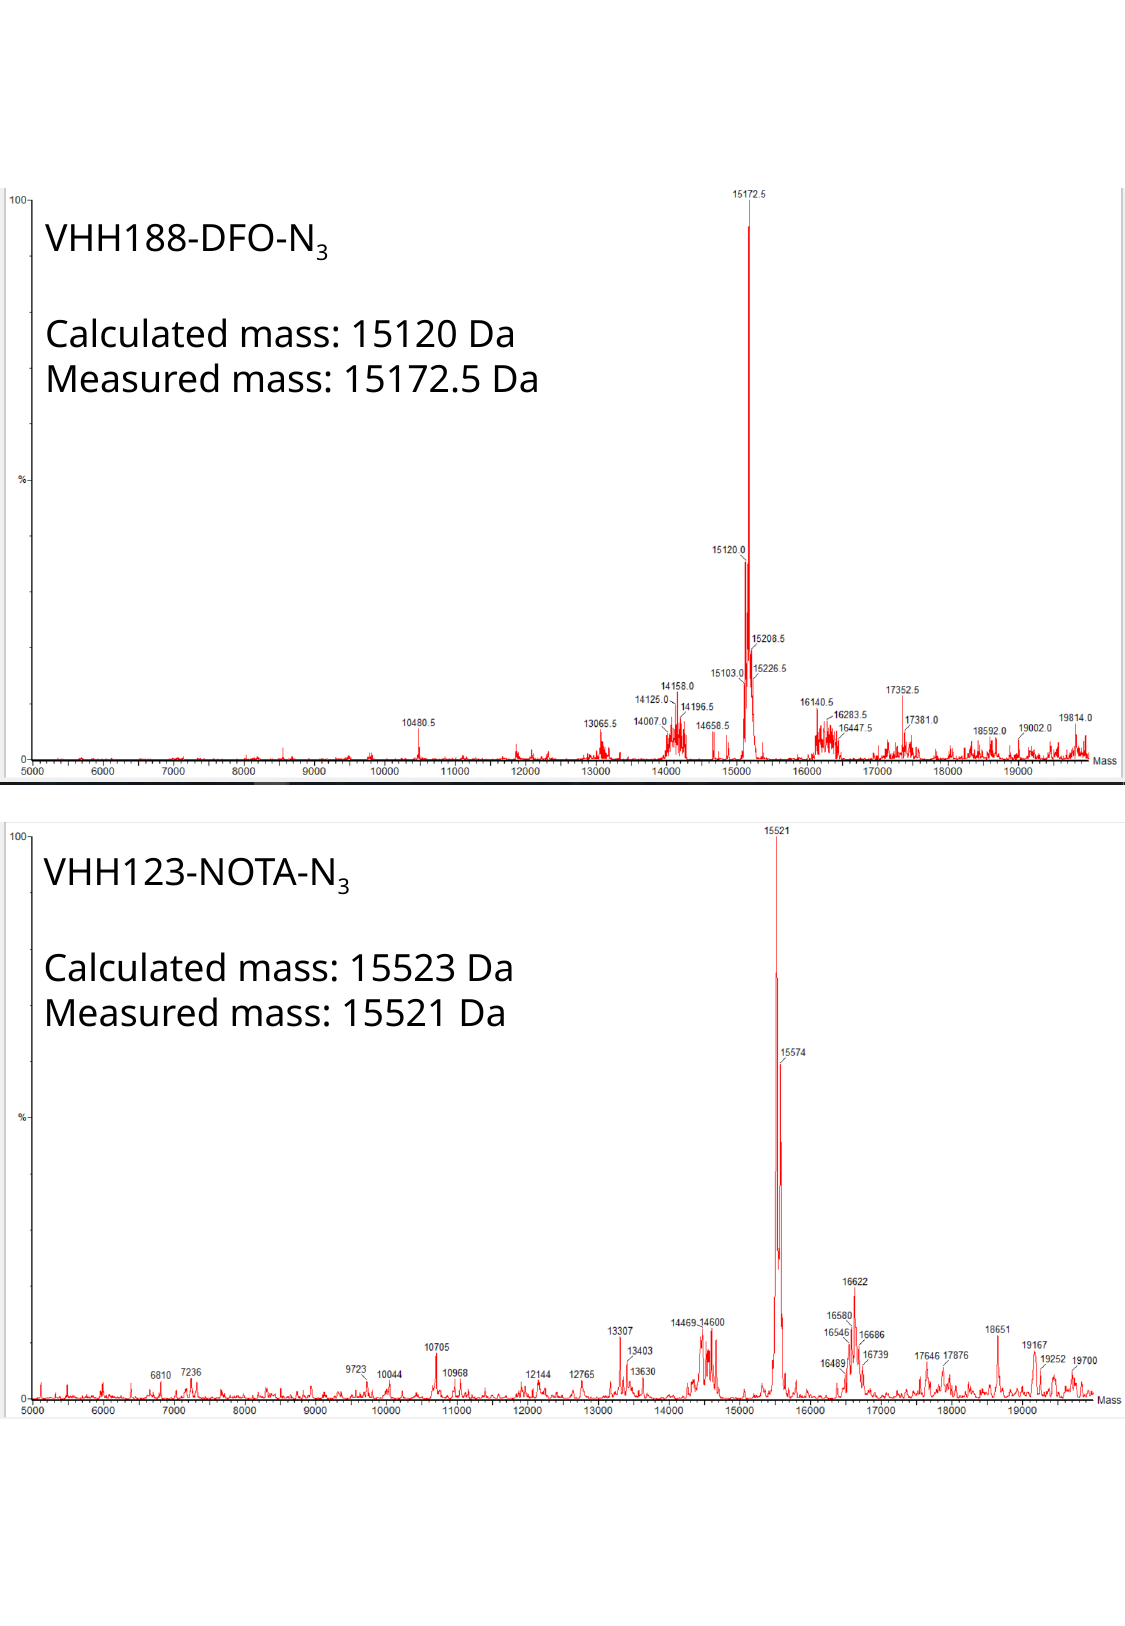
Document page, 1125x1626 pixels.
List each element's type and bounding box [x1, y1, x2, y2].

picture [0, 821, 1125, 1420]
picture [0, 187, 1125, 786]
